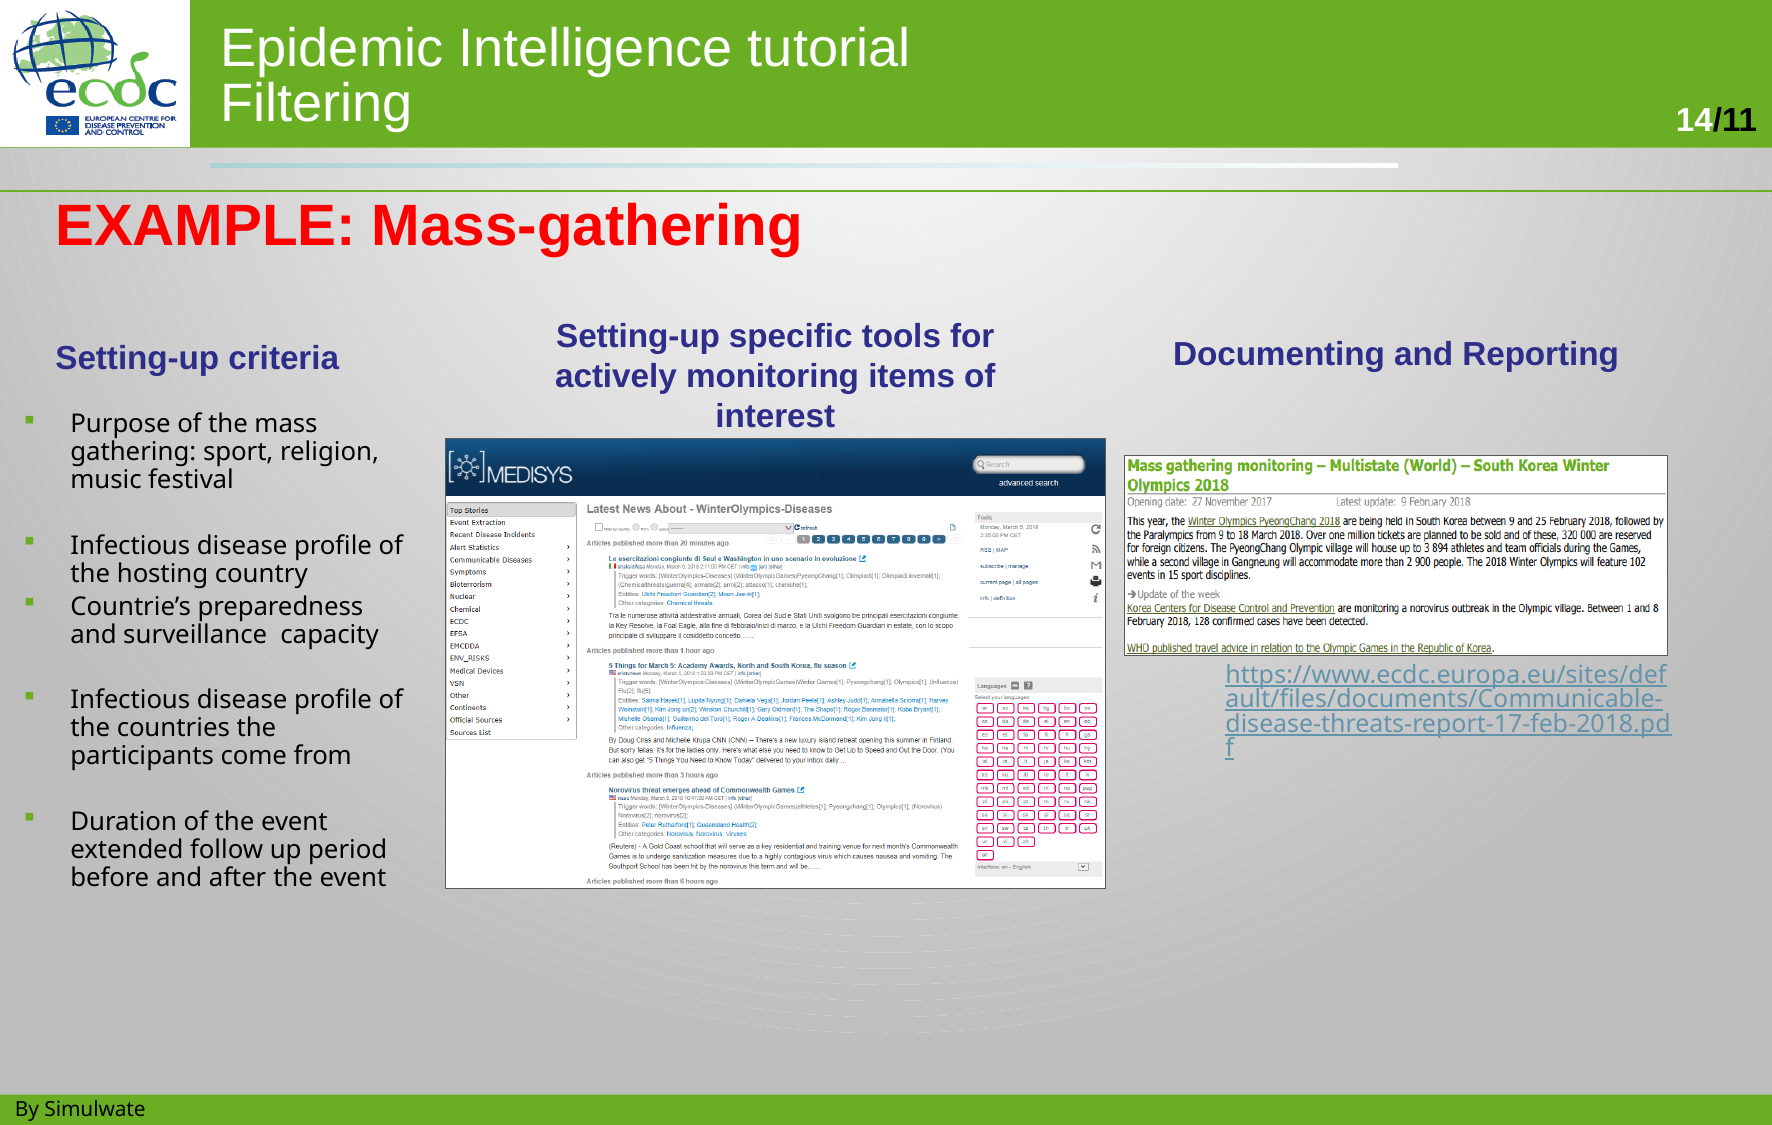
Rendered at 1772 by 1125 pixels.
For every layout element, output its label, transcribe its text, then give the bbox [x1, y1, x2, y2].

text_box Purpose of the mass gathering: sport, religion, music festival Infectious disease profile of the hosting country Countrie’s preparedness and surveillance capacity Infectious disease profile of the countries the participants come from Duration of the event extended follow up period before and after the event [8, 403, 427, 900]
text_box https://www.ecdc.europa.eu/sites/default/files/documents/Communicable-disease-threats-report-17-feb-2018.pdf [1210, 651, 1690, 697]
text_box Setting-up criteria [40, 328, 360, 384]
picture [445, 438, 1106, 889]
picture [0, 0, 190, 147]
text_box Documenting and Reporting [1102, 324, 1690, 379]
text_box [210, 163, 1399, 168]
text_box Setting-up specific tools for actively monitoring items of interest [504, 307, 1047, 437]
text_box EXAMPLE: Mass-gathering [40, 187, 1566, 266]
picture [1124, 455, 1669, 657]
